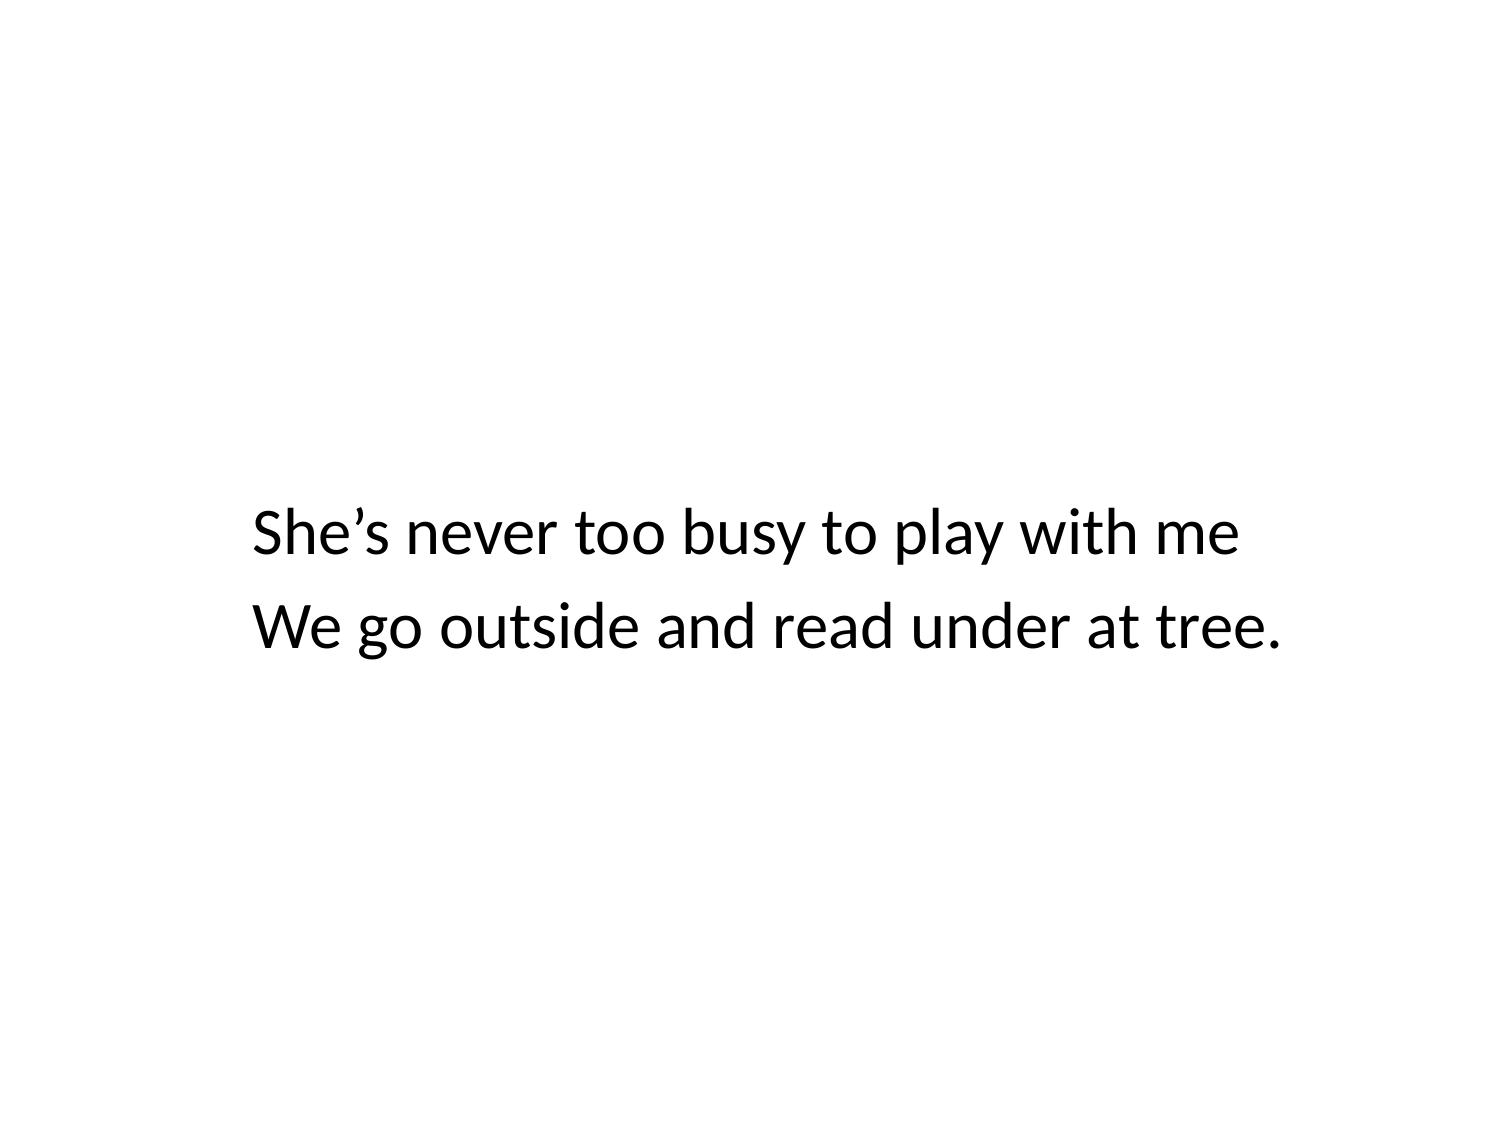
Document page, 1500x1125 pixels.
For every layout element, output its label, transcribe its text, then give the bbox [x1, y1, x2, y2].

list She’s never too busy to play with me We go outside and read under at tree. [237, 387, 1500, 999]
